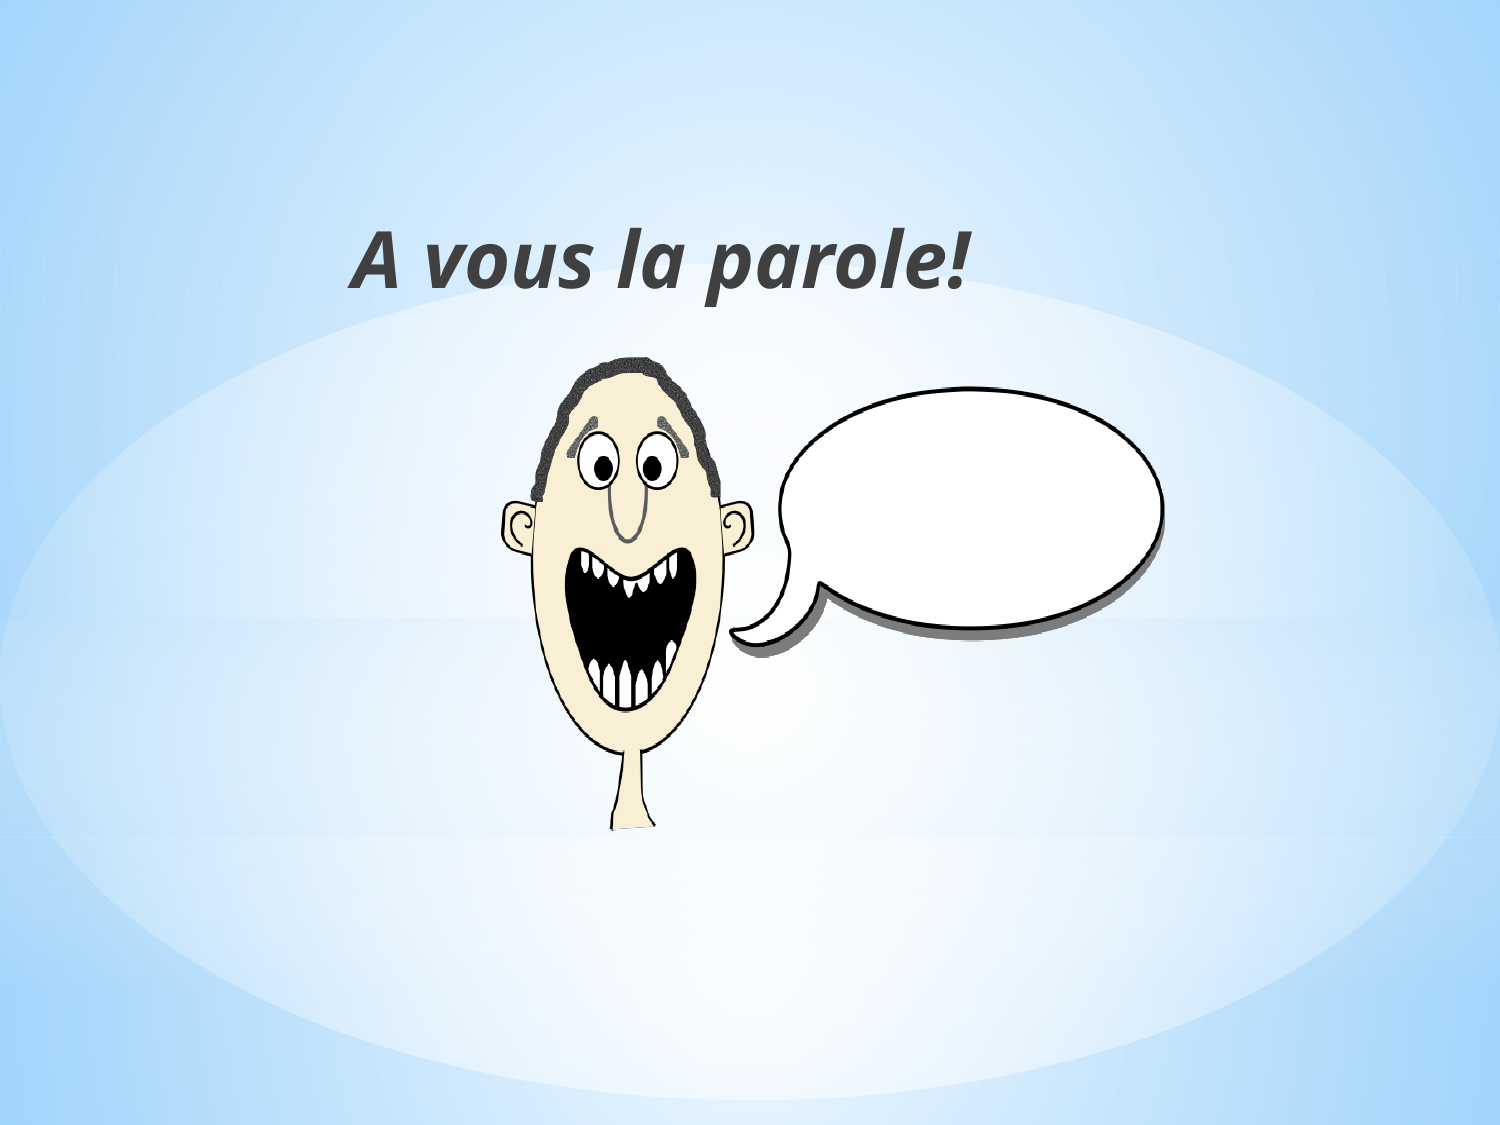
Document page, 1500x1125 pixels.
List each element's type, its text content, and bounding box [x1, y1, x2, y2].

list A vous la parole! [187, 120, 1238, 690]
picture [500, 357, 1165, 831]
